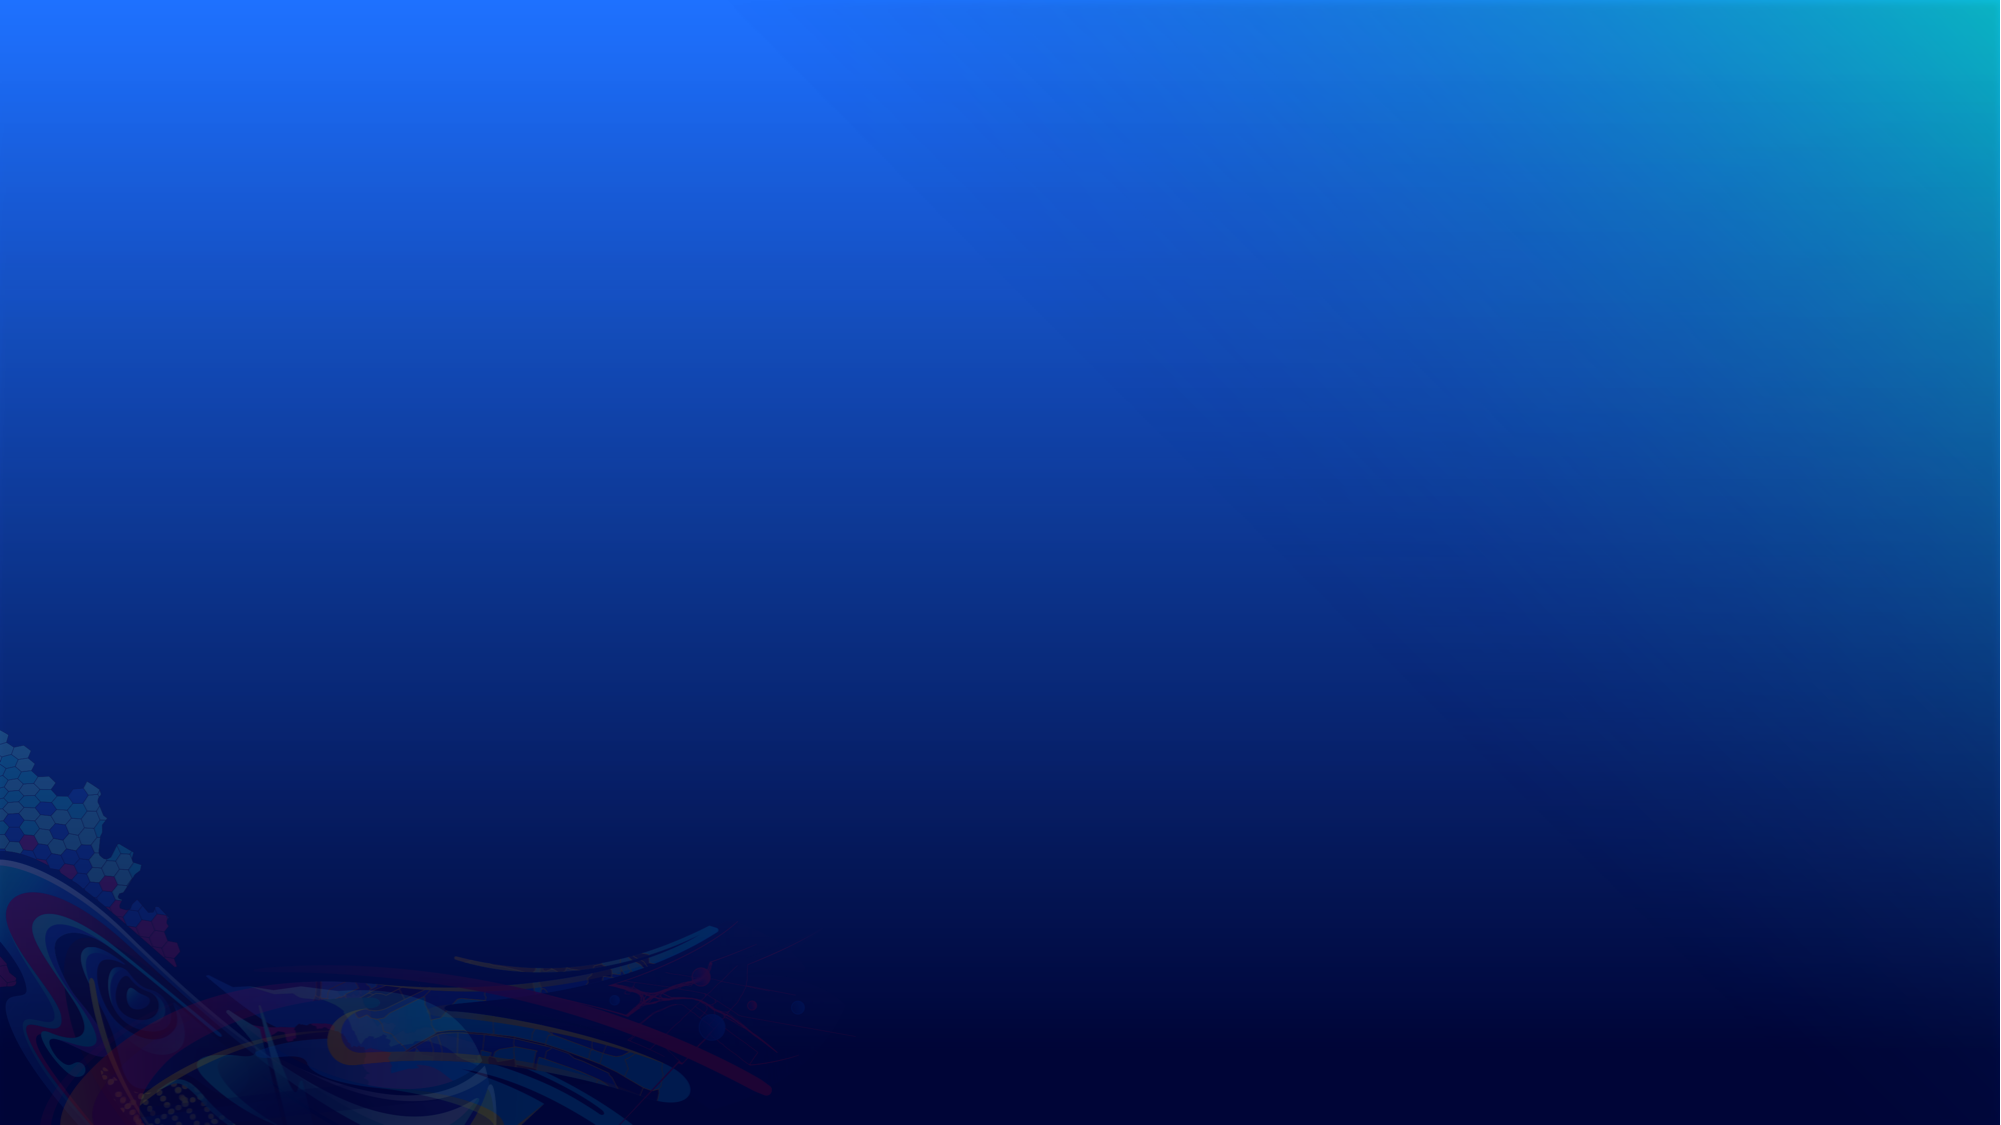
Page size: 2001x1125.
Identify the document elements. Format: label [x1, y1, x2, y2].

text_box [0, 0, 2000, 1125]
